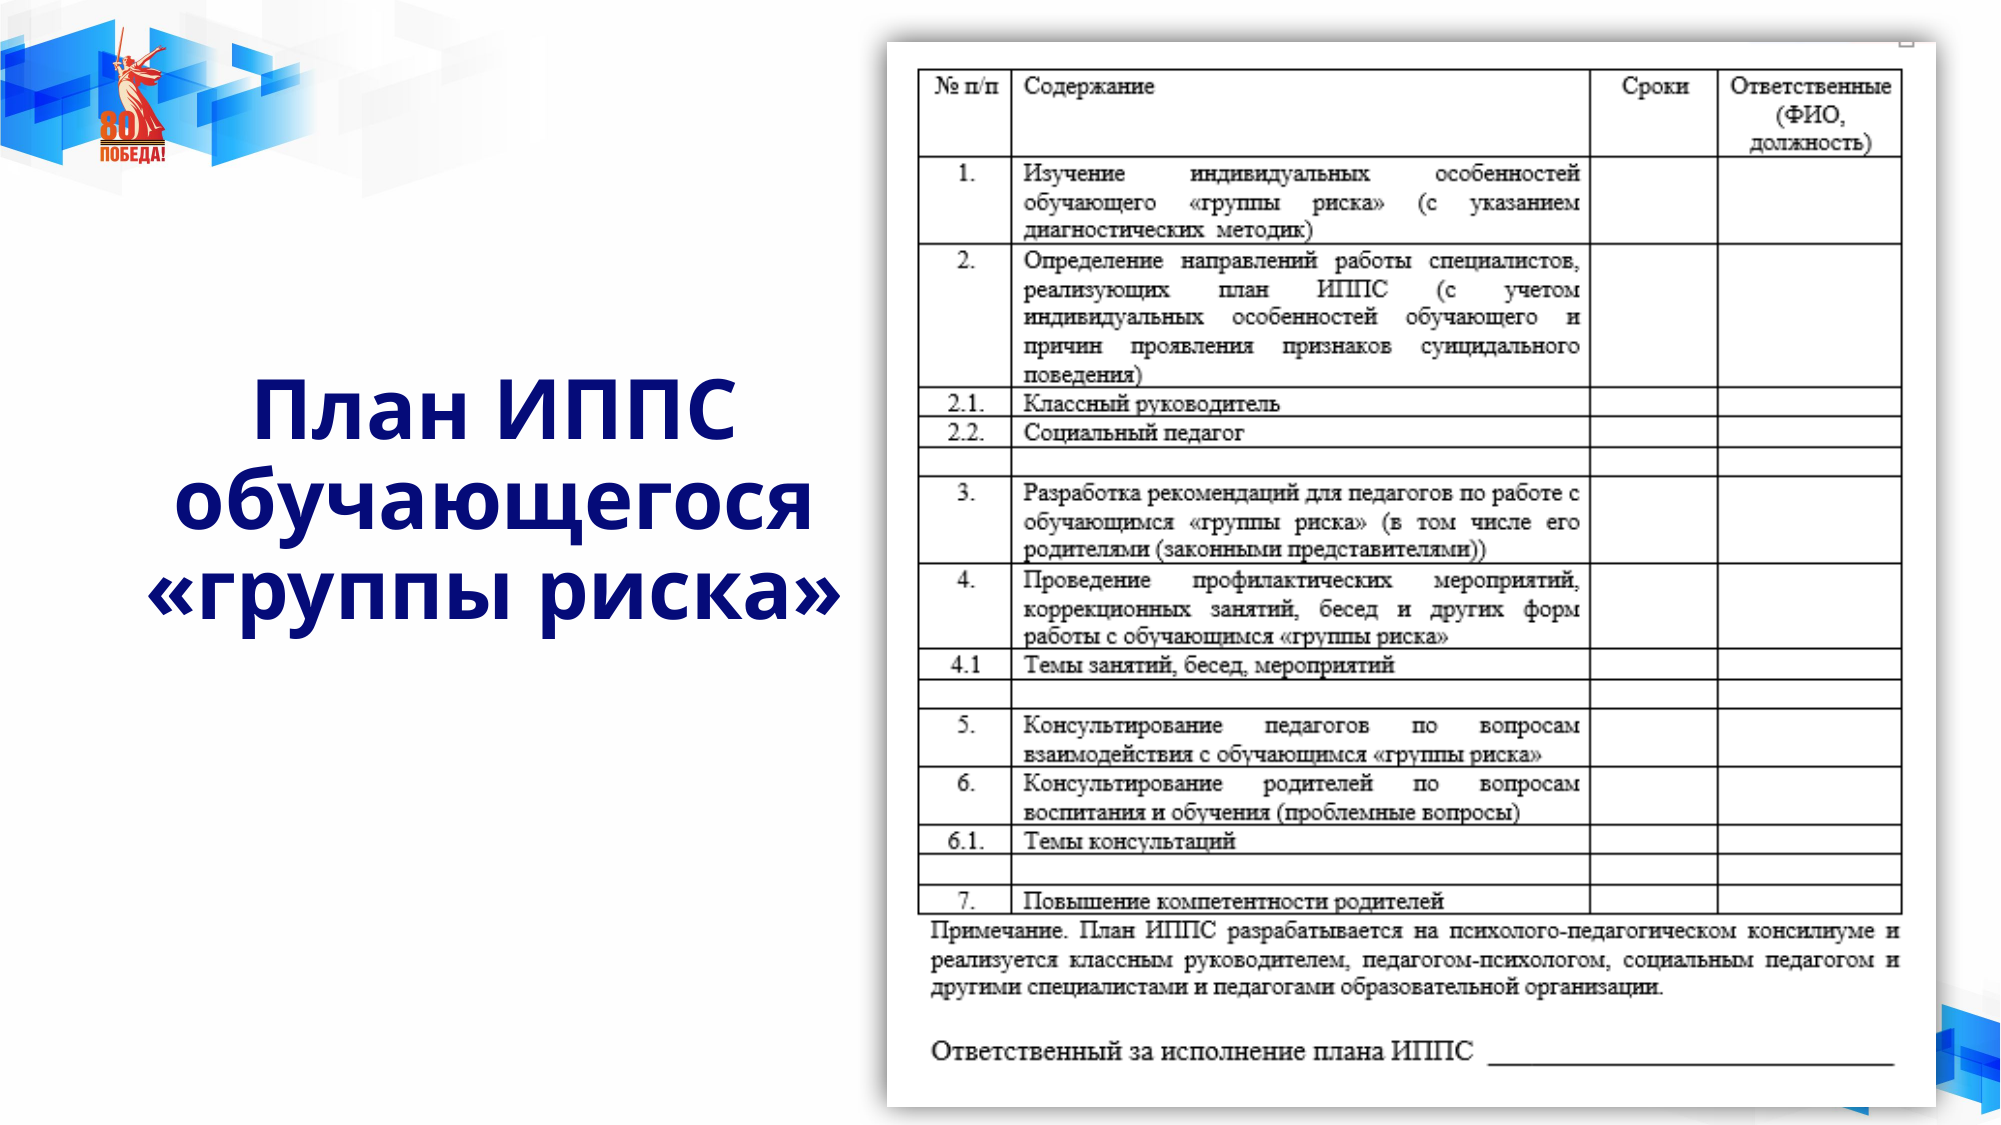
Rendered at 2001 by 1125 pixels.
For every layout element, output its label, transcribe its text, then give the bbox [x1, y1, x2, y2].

title План ИППС обучающегося «группы риска» [121, 450, 864, 555]
picture [0, 0, 2001, 1125]
